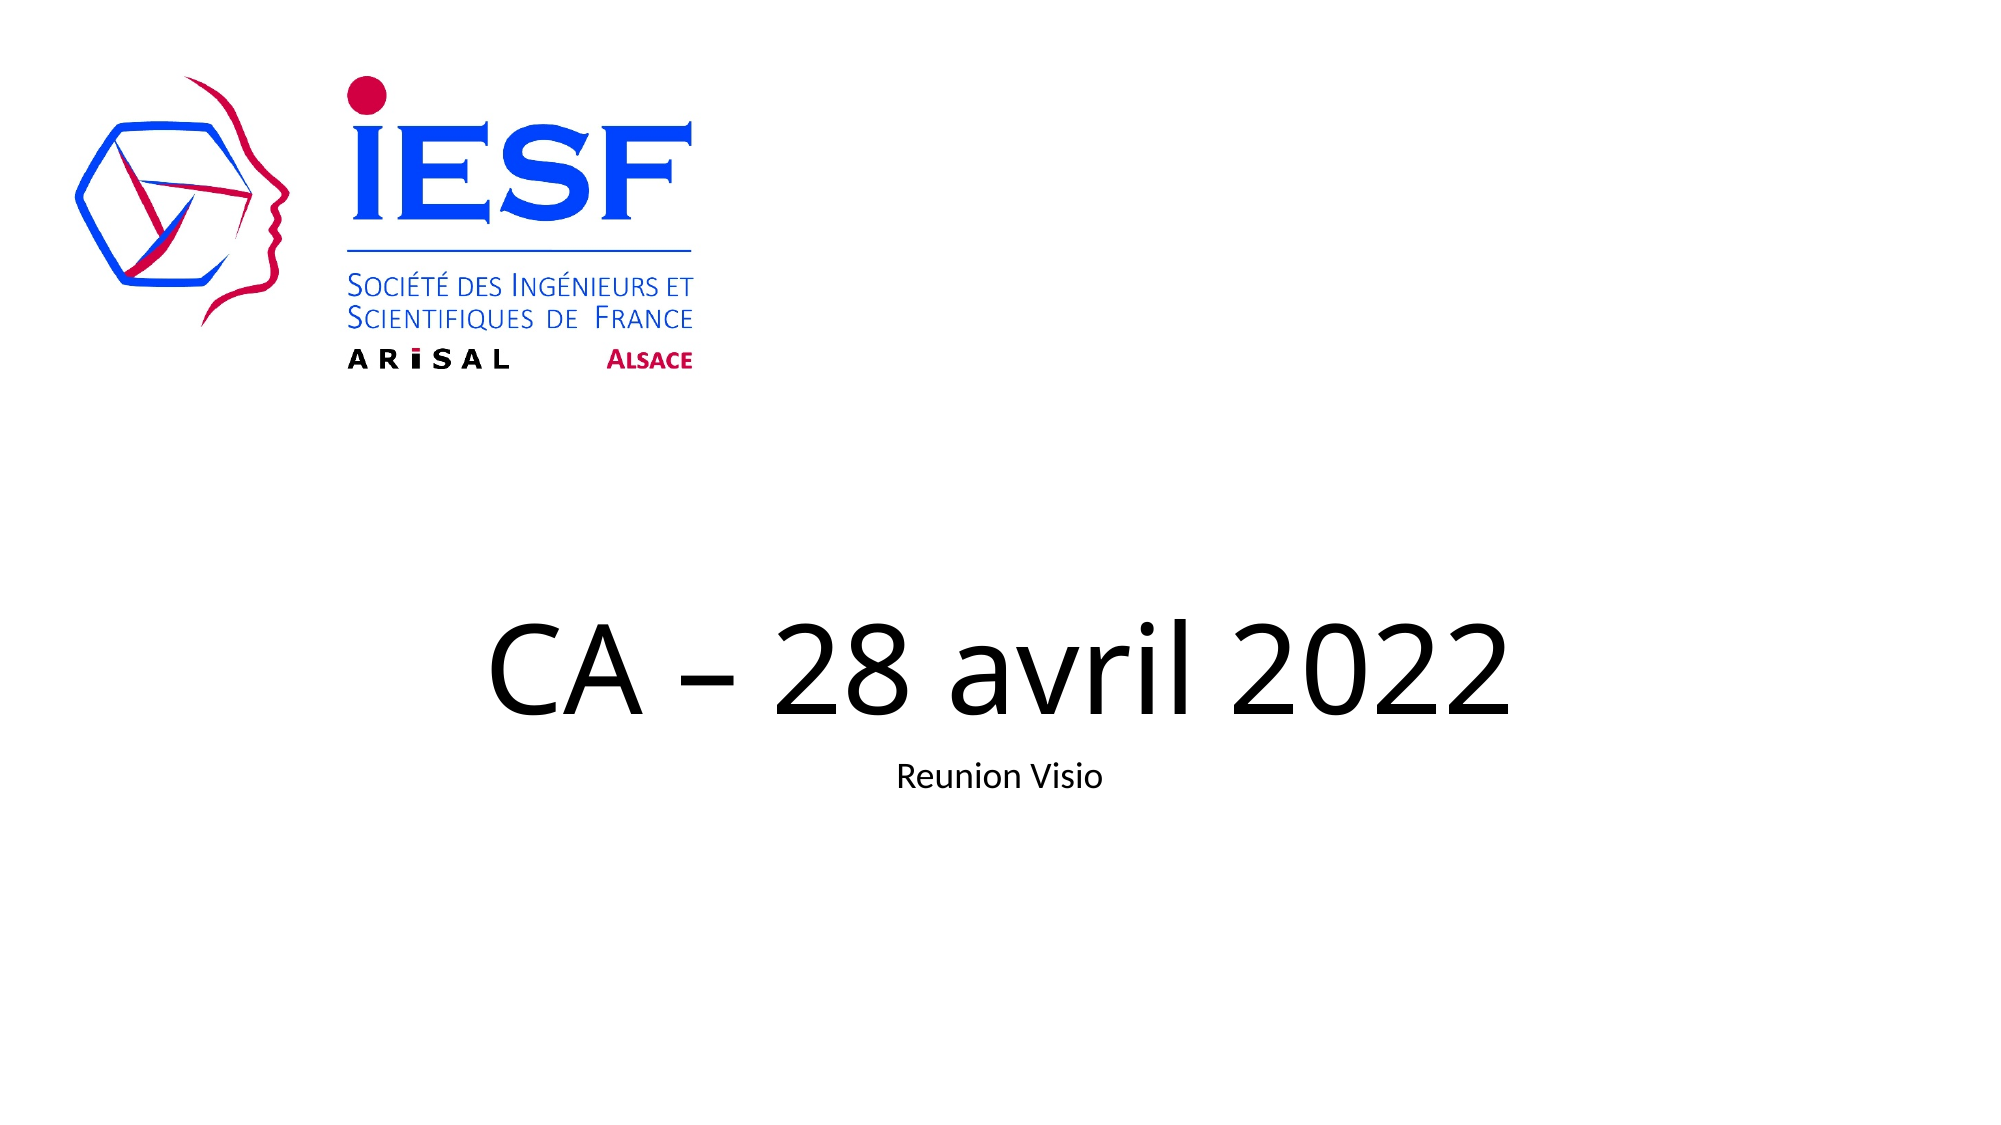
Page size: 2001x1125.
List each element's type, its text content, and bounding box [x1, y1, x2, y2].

subtitle Reunion Visio [249, 748, 1750, 1021]
title CA – 28 avril 2022 [249, 357, 1750, 748]
picture [56, 58, 711, 386]
